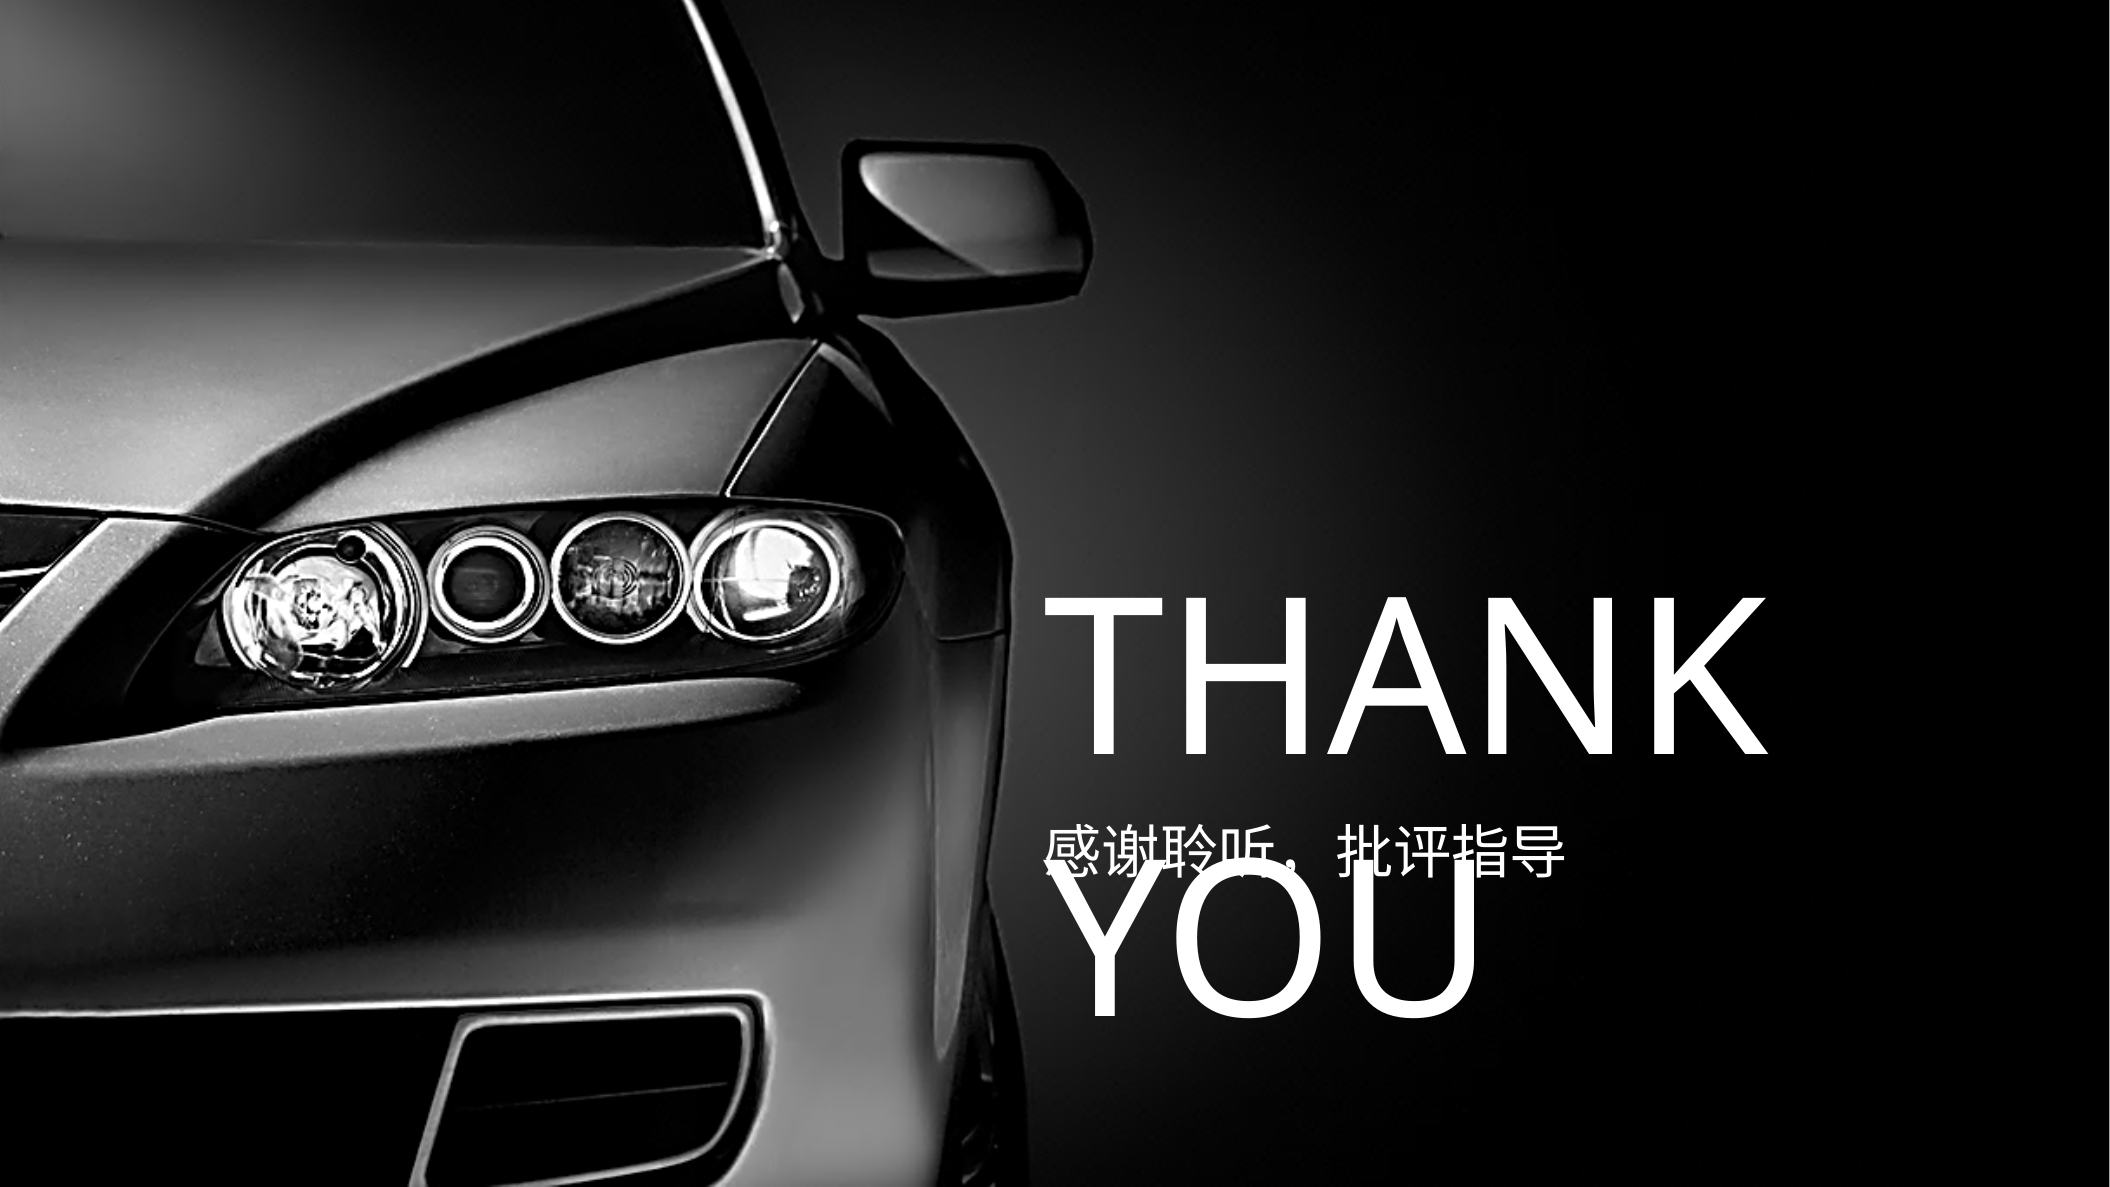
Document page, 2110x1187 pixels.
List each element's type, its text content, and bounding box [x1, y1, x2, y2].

text_box THANK YOU [1043, 535, 2012, 1061]
text_box [0, 0, 2110, 1187]
